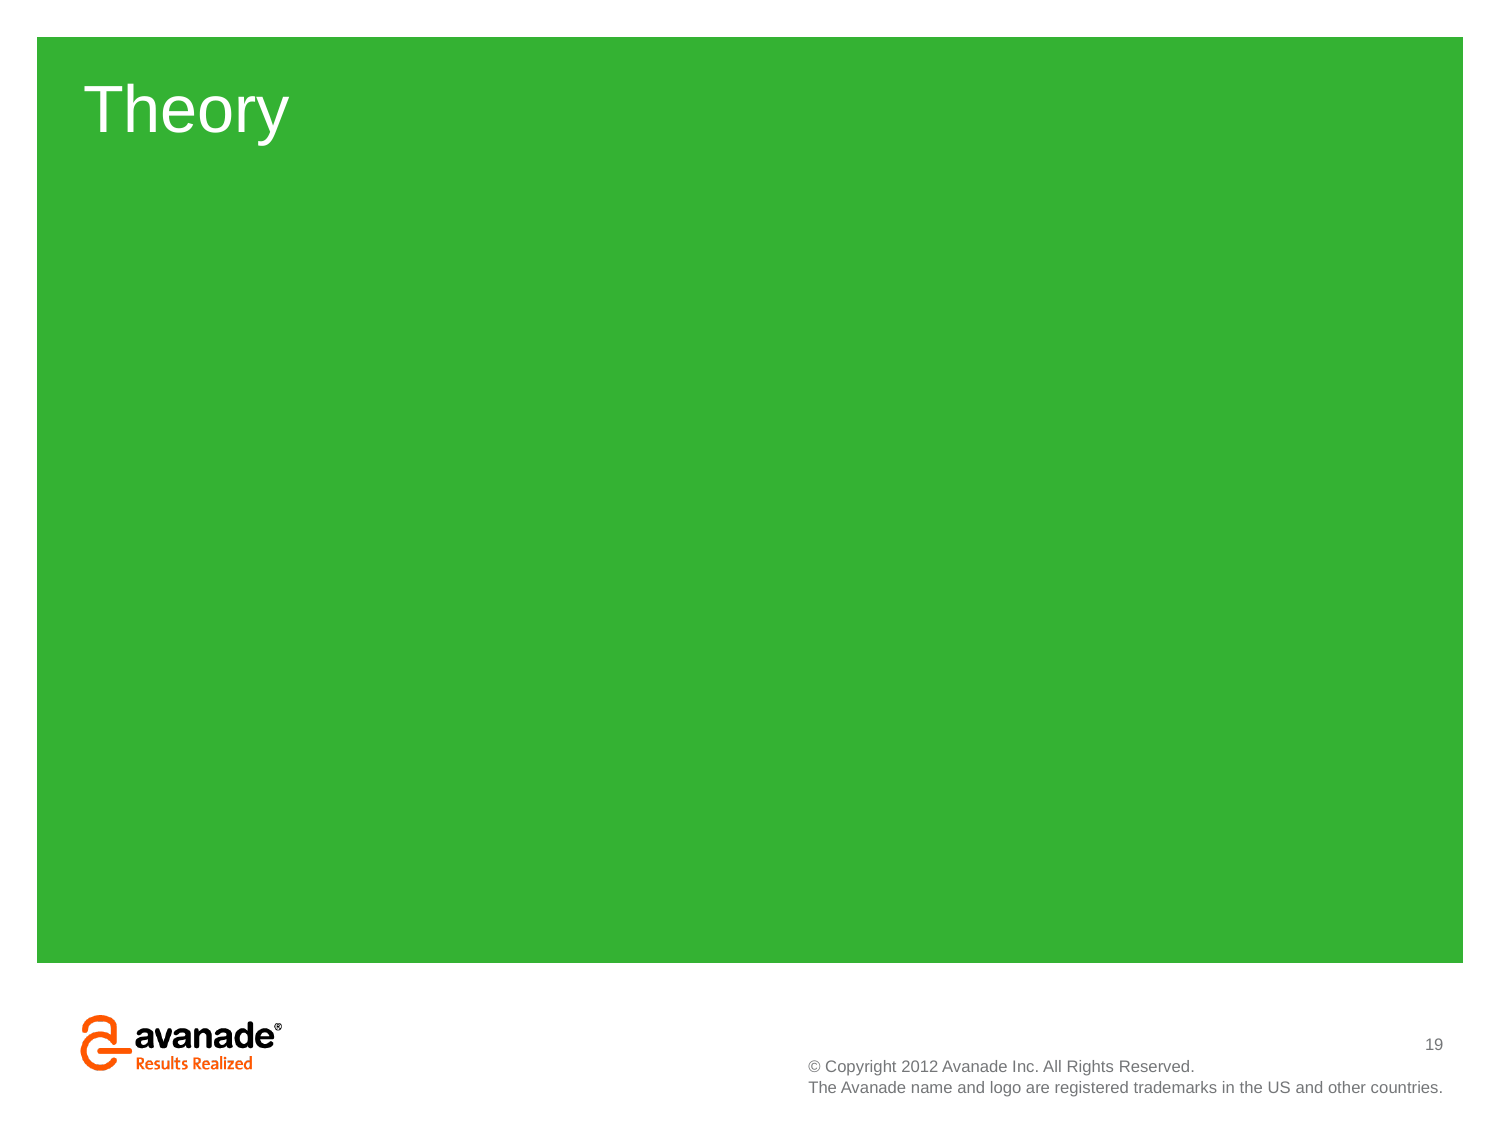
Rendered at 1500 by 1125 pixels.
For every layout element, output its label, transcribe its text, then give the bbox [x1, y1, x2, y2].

slide_number 19 [1424, 1033, 1500, 1058]
picture [80, 1015, 282, 1071]
title Theory [82, 74, 1419, 295]
picture [37, 37, 1463, 963]
